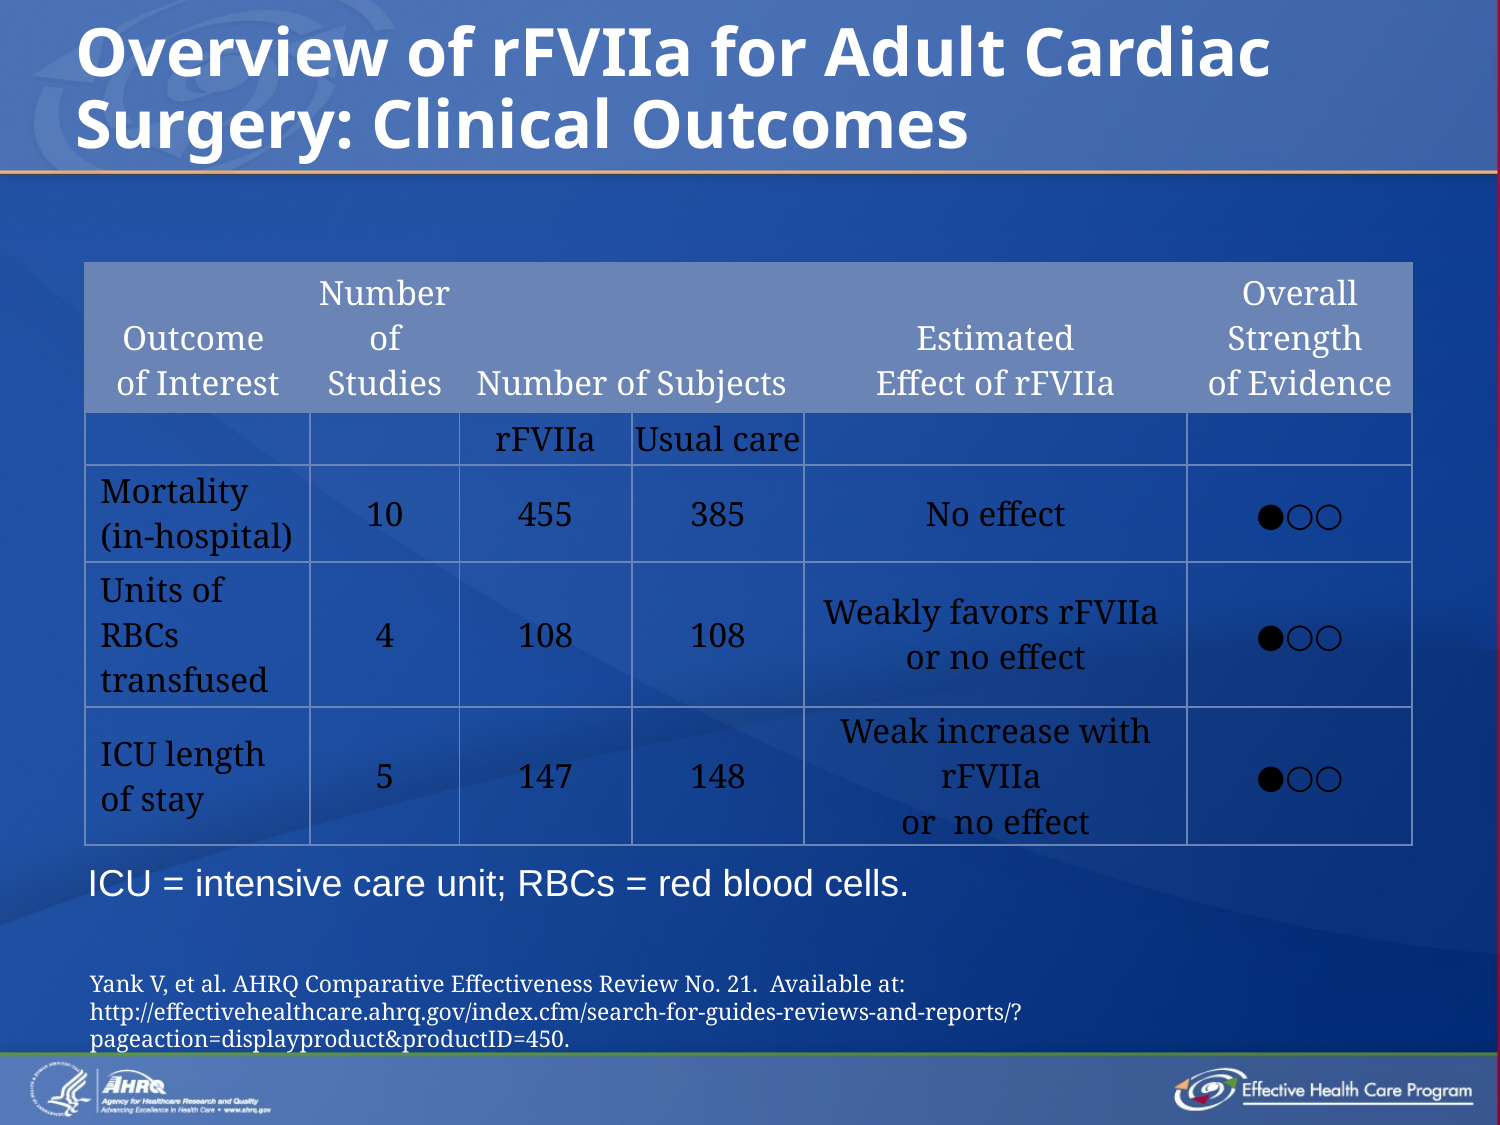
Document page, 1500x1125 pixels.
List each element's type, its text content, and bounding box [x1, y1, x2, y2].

table_cell ICU length of stay [86, 708, 309, 844]
text_box ICU = intensive care unit; RBCs = red blood cells. [72, 851, 1411, 912]
title Overview of rFVIIa for Adult Cardiac Surgery: Clinical Outcomes [74, 21, 1426, 163]
table_cell 385 [633, 466, 803, 561]
table_cell Mortality (in-hospital) [86, 466, 309, 561]
table_cell 4 [311, 563, 459, 706]
text_box Yank V, et al. AHRQ Comparative Effectiveness Review No. 21. Available at: http://effectivehealthcare.ahrq.gov/index.cfm/search-for-guides-reviews-and-reports/?pageaction=displayproduct&productID=450. [74, 962, 1438, 1060]
table_cell Usual care [633, 413, 803, 464]
table_header Outcome of Interest [86, 263, 309, 412]
table_header Estimated Effect of rFVIIa [805, 263, 1186, 412]
table_cell No effect [805, 466, 1186, 561]
table_cell [86, 413, 309, 464]
table_cell 147 [460, 708, 631, 844]
table_cell 108 [633, 563, 803, 706]
table_cell 5 [311, 708, 459, 844]
table_cell [1188, 413, 1411, 464]
table_header Overall Strength of Evidence [1188, 263, 1411, 412]
table_cell Weakly favors rFVIIa or no effect [805, 563, 1186, 706]
table_cell 108 [460, 563, 631, 706]
table_header Number of Studies [311, 263, 459, 412]
table_cell [311, 413, 459, 464]
table_cell Units of RBCs transfused [86, 563, 309, 706]
picture [0, 0, 1500, 1125]
table_cell 148 [633, 708, 803, 844]
table_cell 455 [460, 466, 631, 561]
table_cell 10 [311, 466, 459, 561]
table_cell ●○○ [1188, 466, 1411, 561]
table_cell ●○○ [1188, 708, 1411, 844]
table_cell ●○○ [1188, 563, 1411, 706]
table_cell rFVIIa [460, 413, 631, 464]
table_cell Weak increase with rFVIIa or no effect [805, 708, 1186, 844]
table_cell [805, 413, 1186, 464]
table_header Number of Subjects [460, 263, 803, 412]
